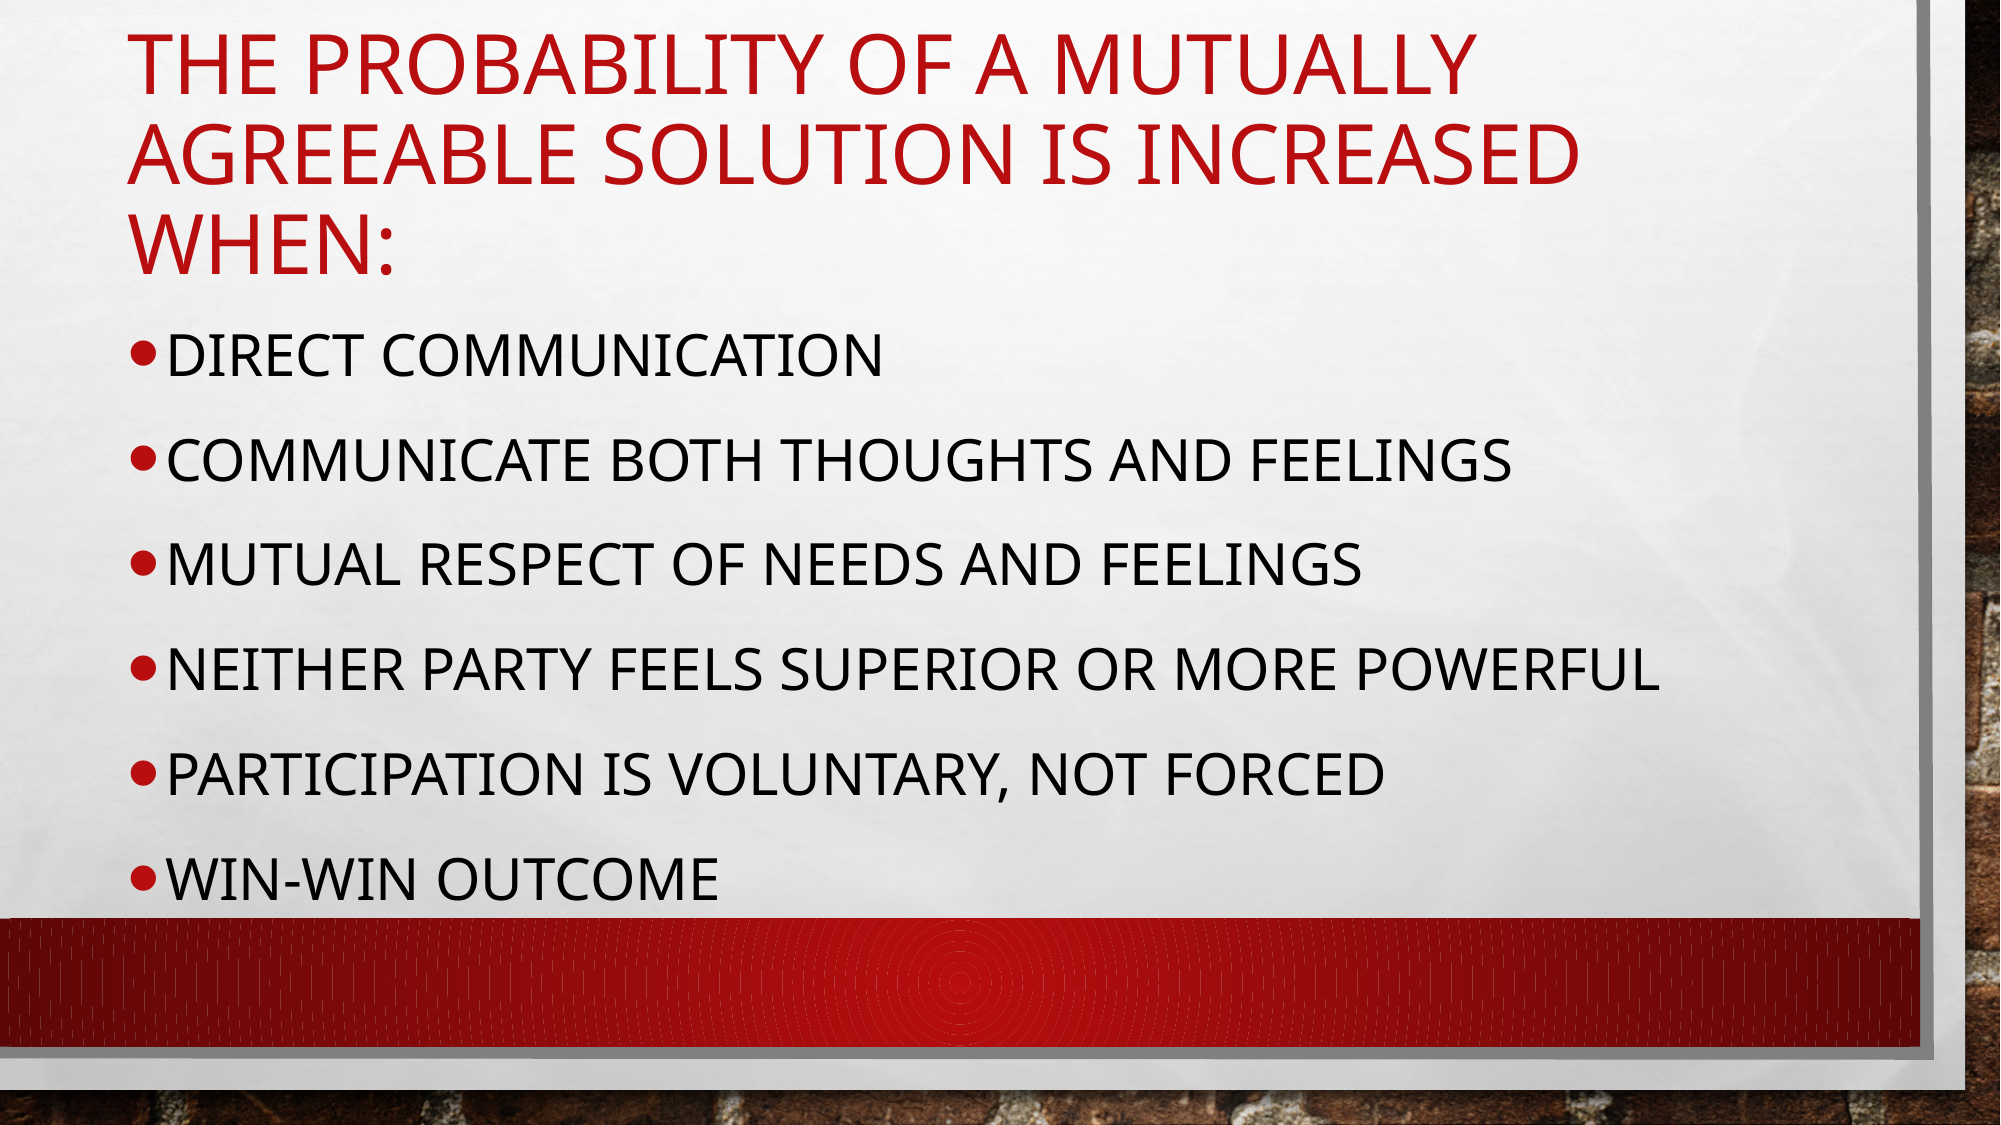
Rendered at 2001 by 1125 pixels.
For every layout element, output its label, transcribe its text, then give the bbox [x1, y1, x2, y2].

picture [0, 0, 2000, 1125]
title The probability of a mutually agreeable solution is increased when: [112, 63, 1818, 253]
list Direct communication Communicate both thoughts and feelings Mutual respect of needs and feelings Neither party feels superior or more powerful Participation is voluntary, not forced Win-win outcome [112, 336, 1818, 880]
